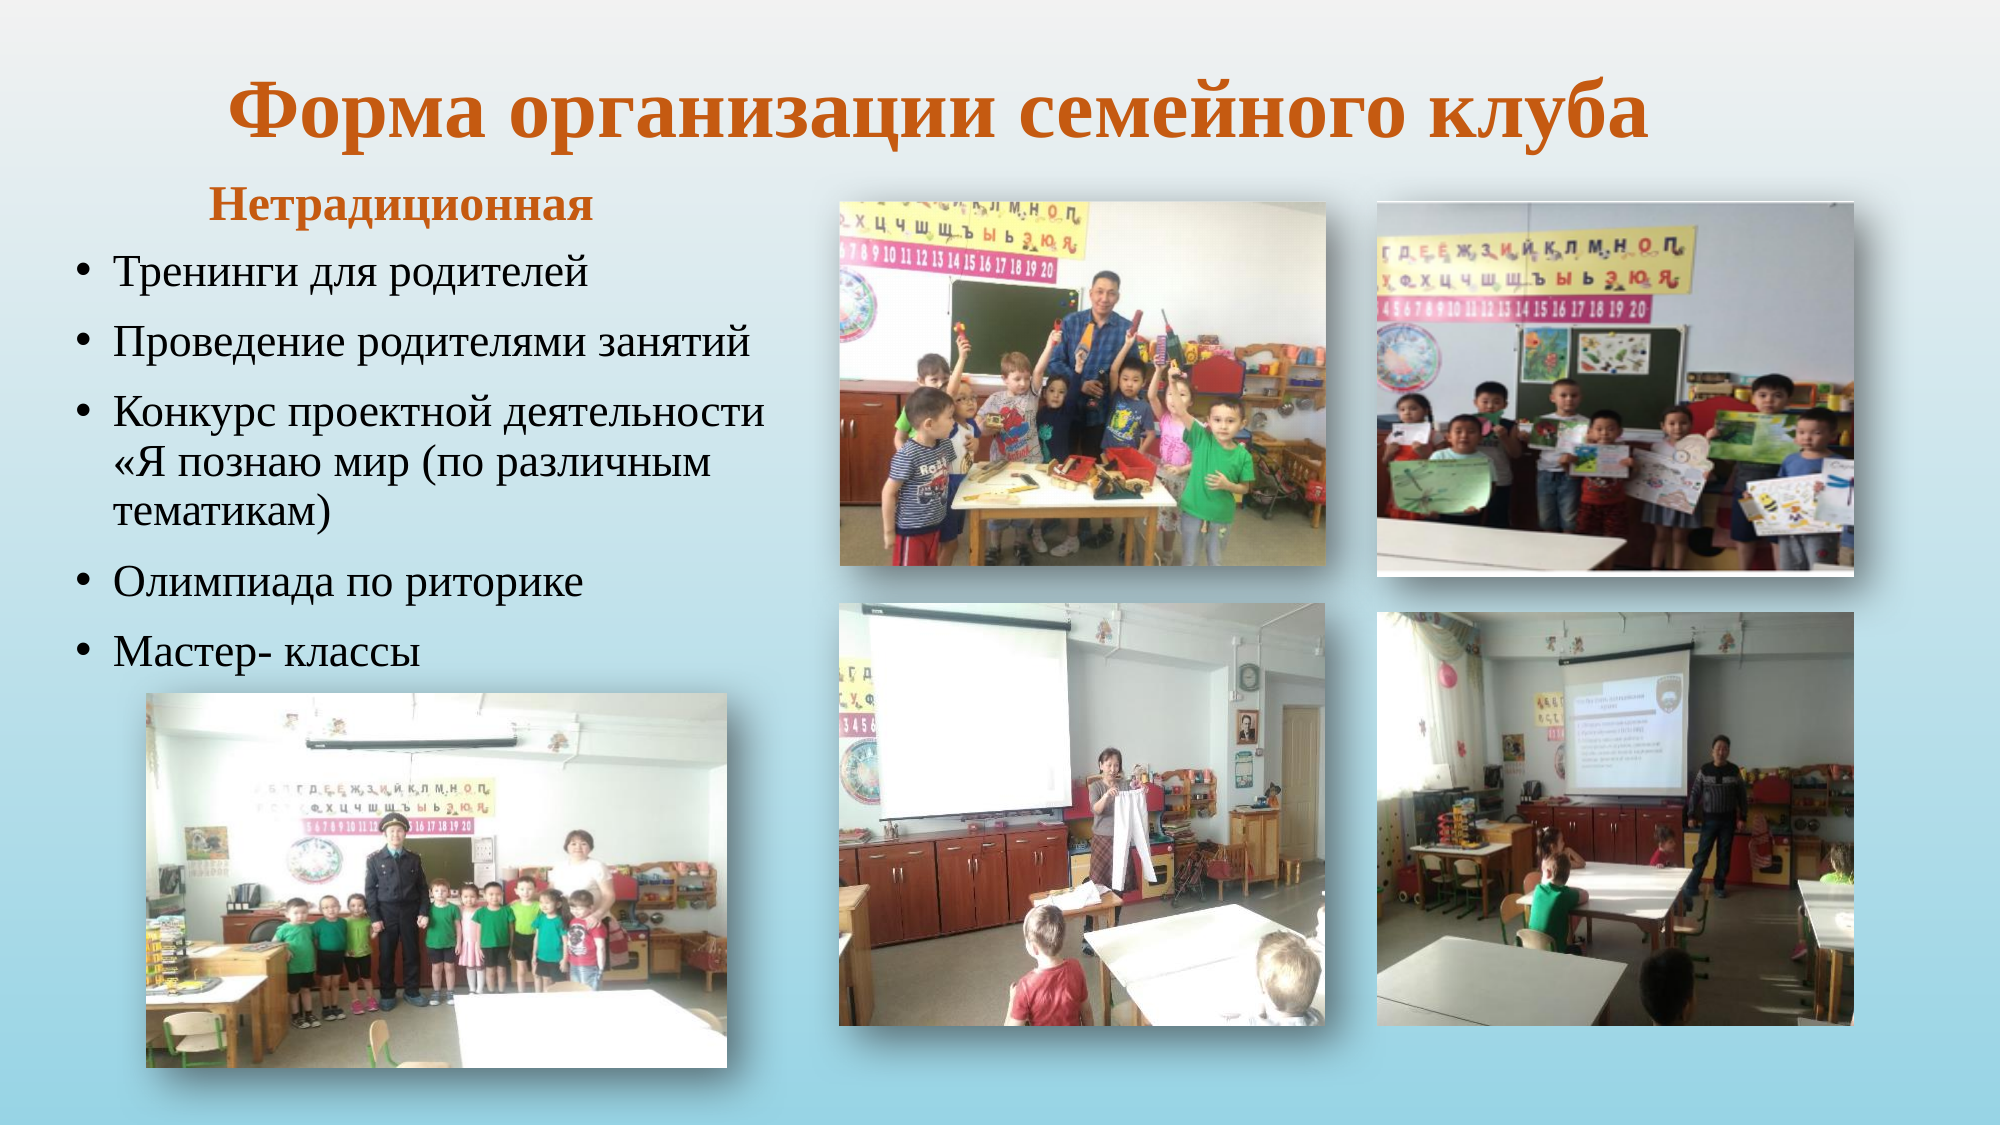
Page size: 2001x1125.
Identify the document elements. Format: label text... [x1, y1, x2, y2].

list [146, 693, 727, 1068]
picture [1377, 201, 1854, 577]
list Нетрадиционная [193, 163, 871, 239]
list Тренинги для родителей Проведение родителями занятий Конкурс проектной деятельности «Я познаю мир (по различным тематикам) Олимпиада по риторике Мастер- классы [60, 239, 831, 735]
picture [839, 603, 1325, 1026]
title Форма организации семейного клуба [212, 18, 1788, 201]
picture [1377, 612, 1854, 1026]
picture [839, 201, 1325, 566]
